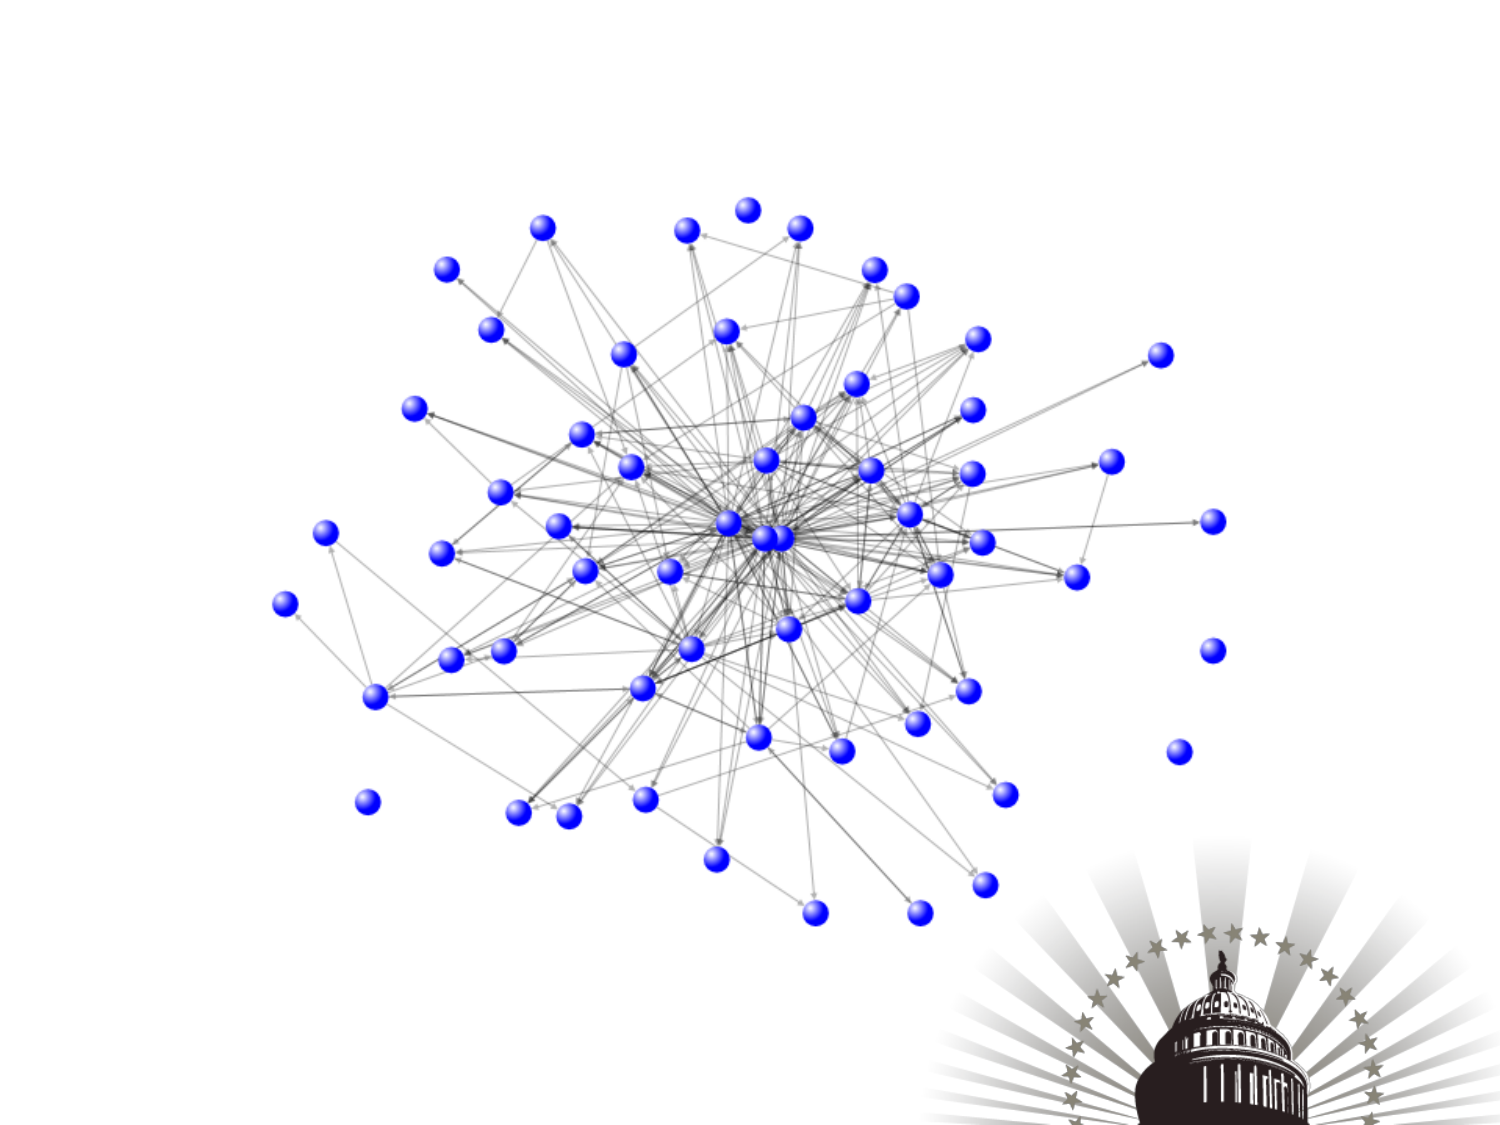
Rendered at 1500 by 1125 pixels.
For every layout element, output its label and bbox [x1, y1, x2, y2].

picture [263, 188, 1500, 1125]
